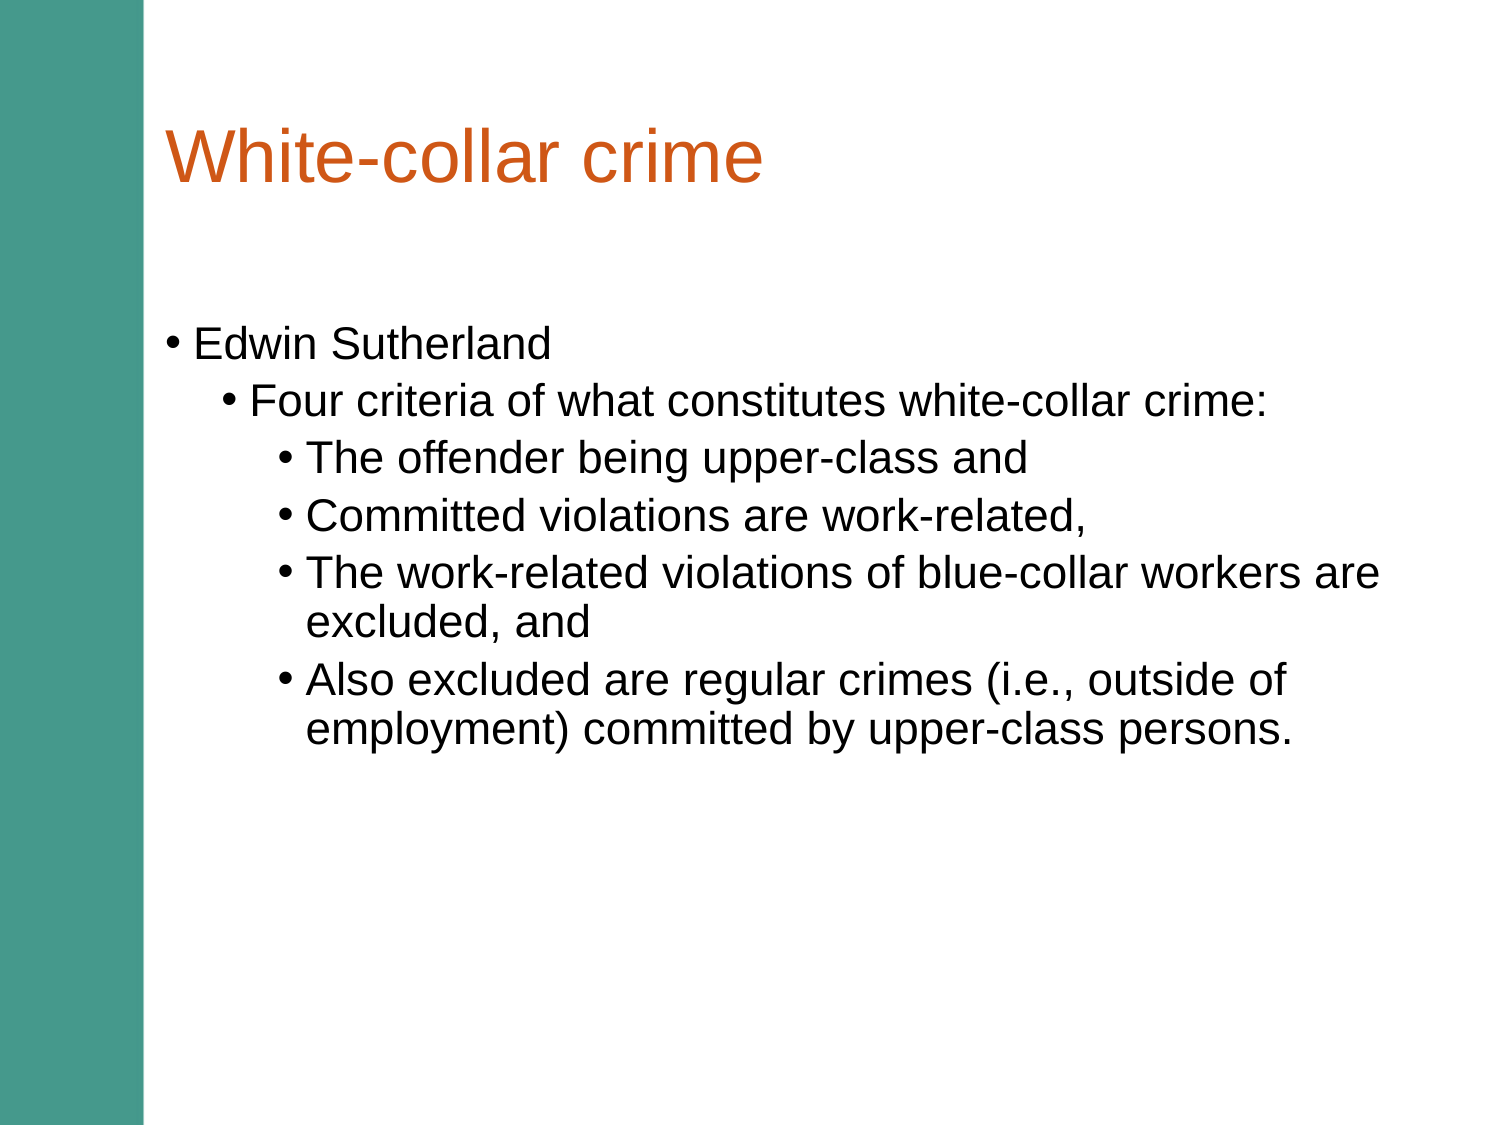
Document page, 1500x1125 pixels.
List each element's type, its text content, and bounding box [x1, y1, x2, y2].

picture [0, 0, 1500, 1125]
list Edwin Sutherland Four criteria of what constitutes white-collar crime: The offender being upper-class and Committed violations are work-related, The work-related violations of blue-collar workers are excluded, and Also excluded are regular crimes (i.e., outside of employment) committed by upper-class persons. [150, 312, 1444, 1027]
title White-collar crime [150, 50, 1444, 268]
